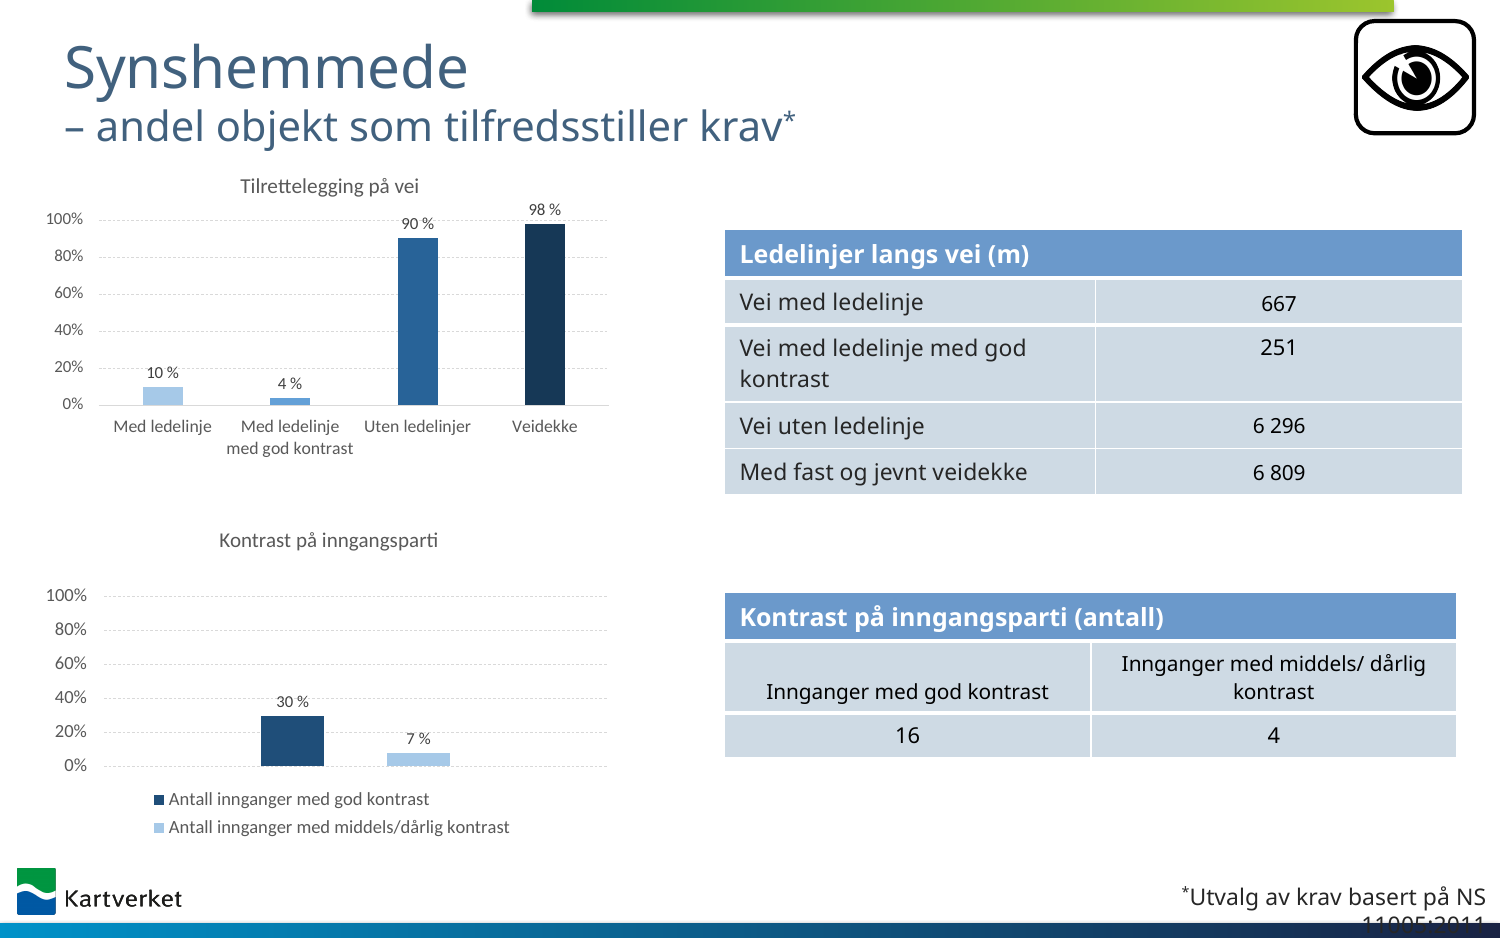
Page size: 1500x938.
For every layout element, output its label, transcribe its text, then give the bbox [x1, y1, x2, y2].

table_cell Innganger med middels/ dårlig kontrast [1092, 643, 1456, 711]
table_cell Vei med ledelinje med god kontrast [725, 327, 1095, 401]
table_cell Innganger med god kontrast [725, 643, 1090, 711]
table_cell 4 [1092, 715, 1456, 757]
table_cell 6 296 [1096, 403, 1462, 448]
text_box Synshemmede – andel objekt som tilfredsstiller krav* [49, 24, 1431, 158]
table_cell Med fast og jevnt veidekke [725, 449, 1095, 494]
table_cell 16 [725, 715, 1090, 757]
table_cell 251 [1096, 327, 1462, 401]
text_box *Utvalg av krav basert på NS 11005:2011 [1068, 873, 1500, 938]
table_cell 667 [1096, 280, 1462, 323]
table_header Kontrast på inngangsparti (antall) [725, 593, 1456, 639]
picture [41, 166, 619, 492]
table_cell Vei med ledelinje [725, 280, 1095, 323]
table_header Ledelinjer langs vei (m) [725, 230, 1462, 276]
picture [41, 520, 617, 846]
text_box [1355, 20, 1475, 134]
table_cell Vei uten ledelinje [725, 403, 1095, 448]
table_cell 6 809 [1096, 449, 1462, 494]
